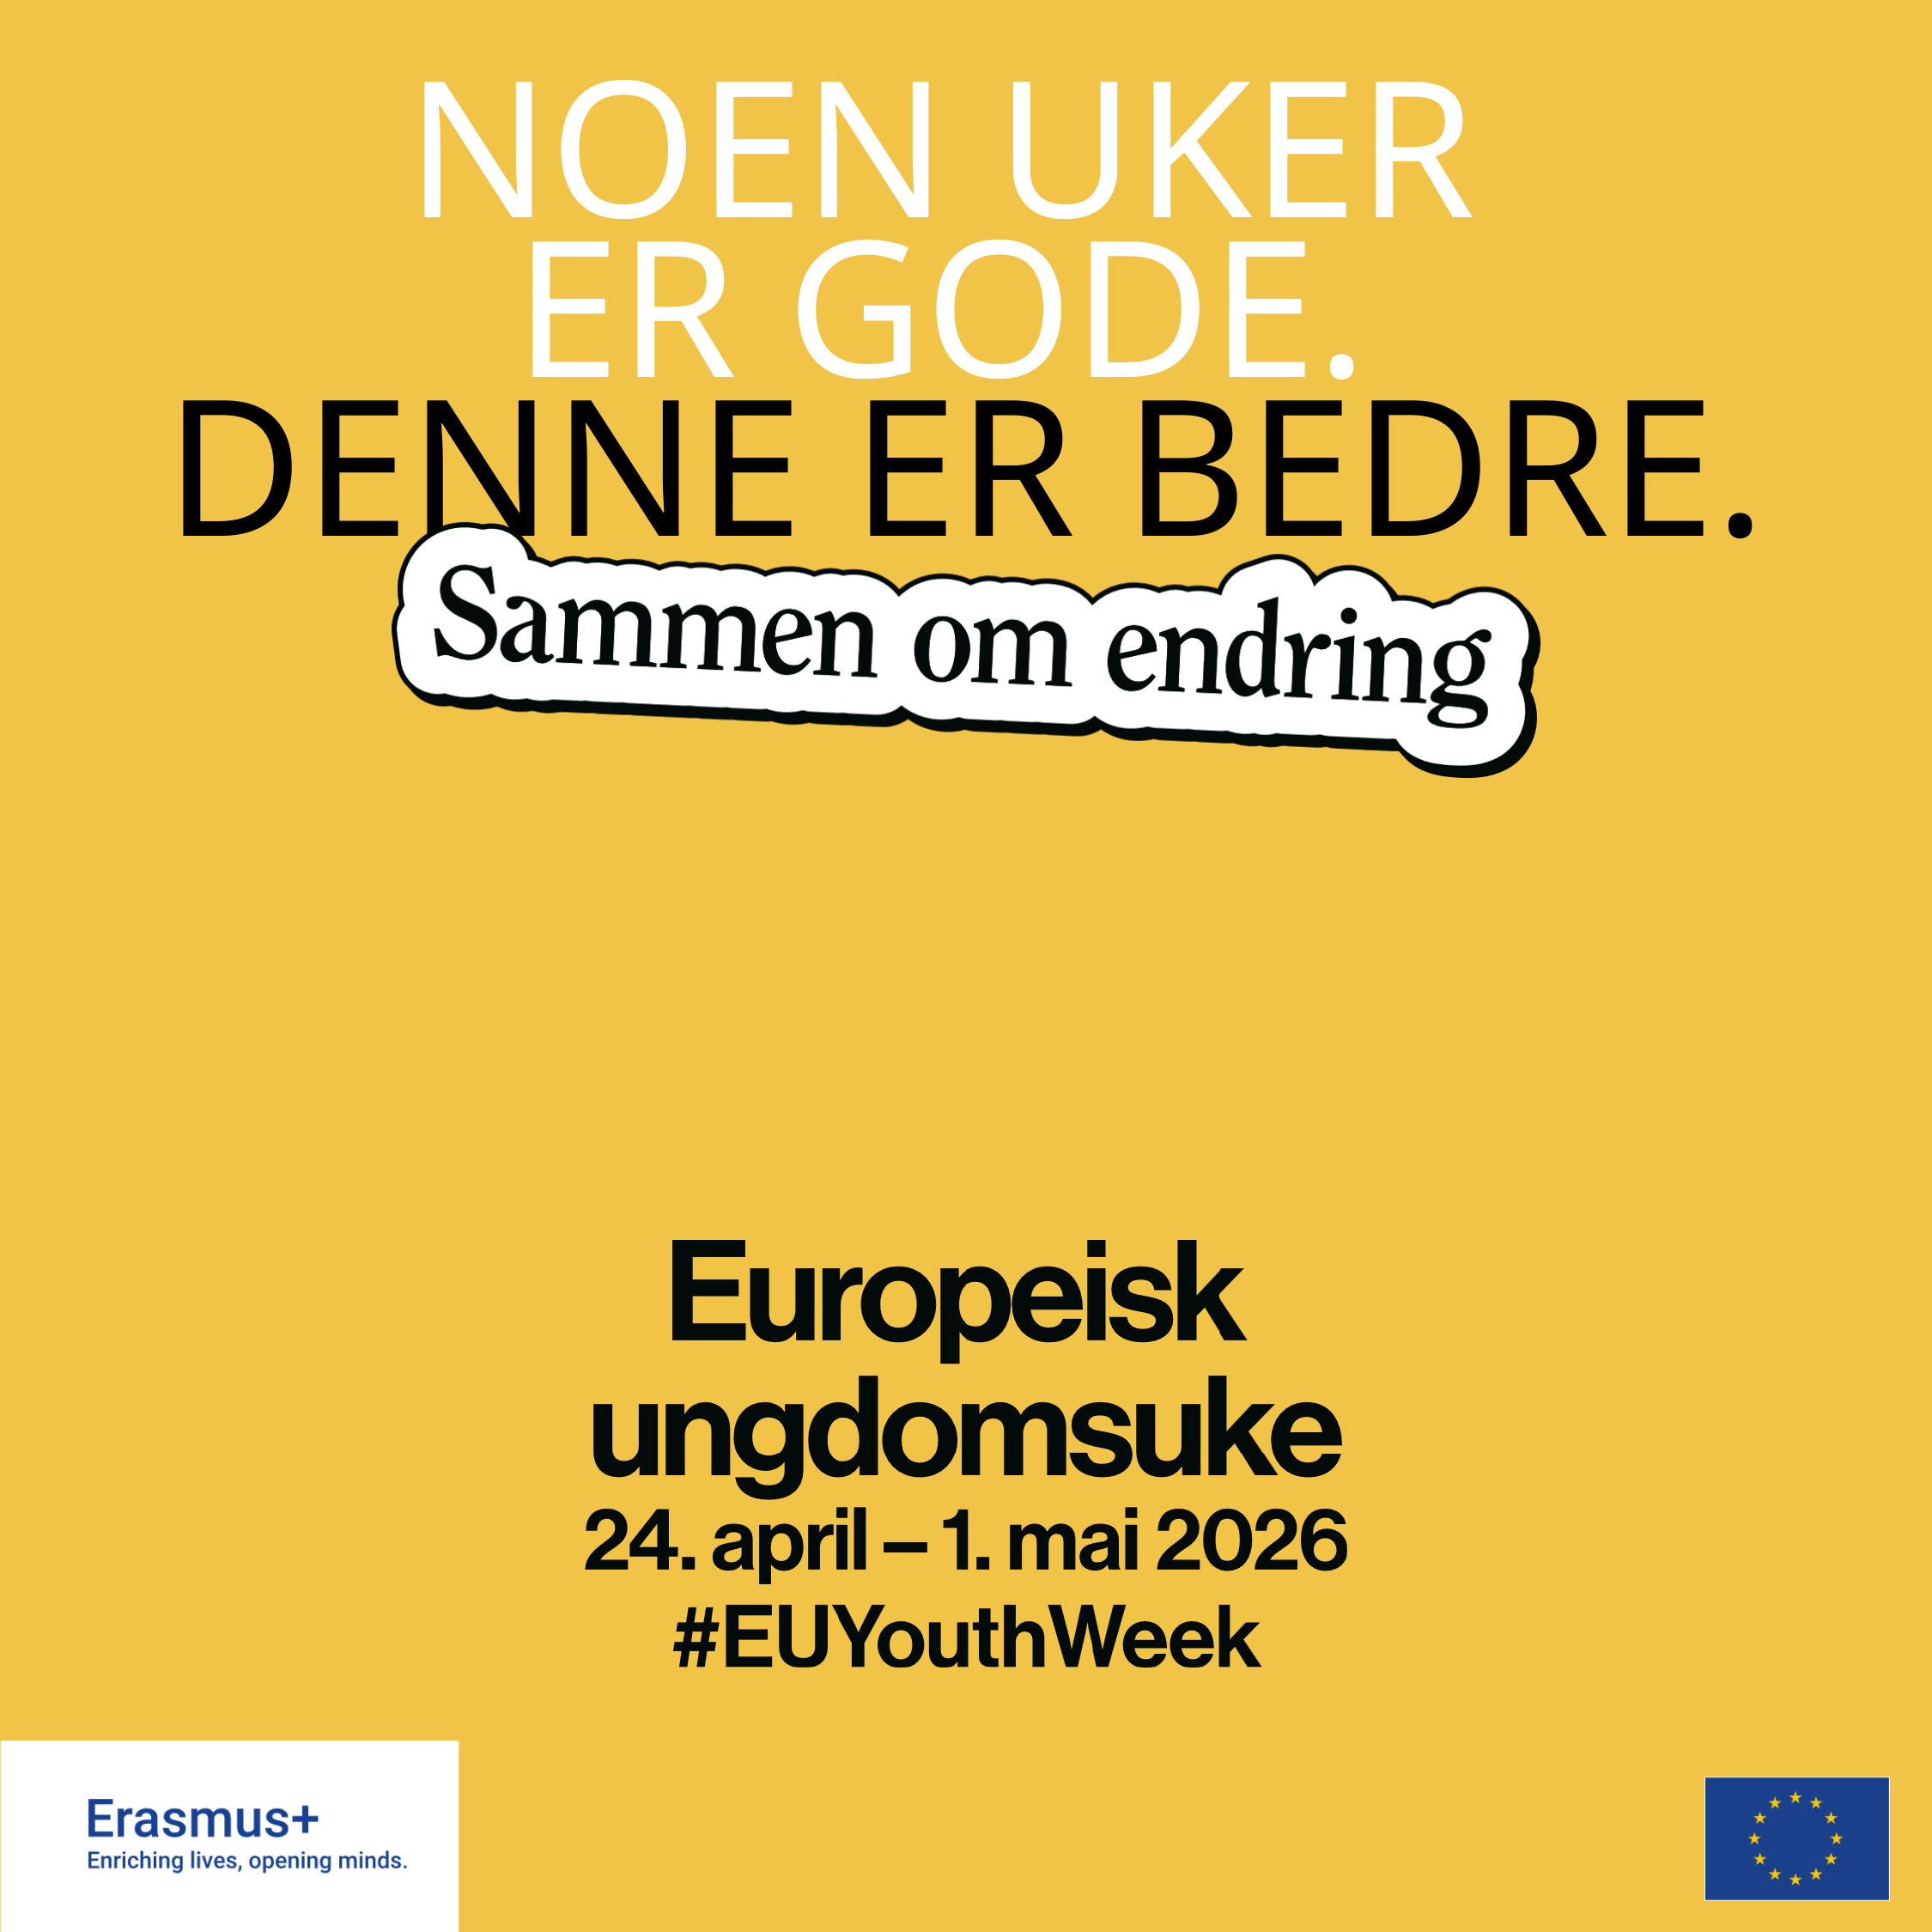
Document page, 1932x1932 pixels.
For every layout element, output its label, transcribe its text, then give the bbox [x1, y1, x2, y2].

picture [0, 1741, 459, 1932]
text_box NOEN UKER ER GODE. DENNE ER BEDRE. [161, 86, 1771, 573]
picture [389, 522, 1542, 779]
picture [1704, 1776, 1891, 1901]
picture [584, 1240, 1347, 1668]
